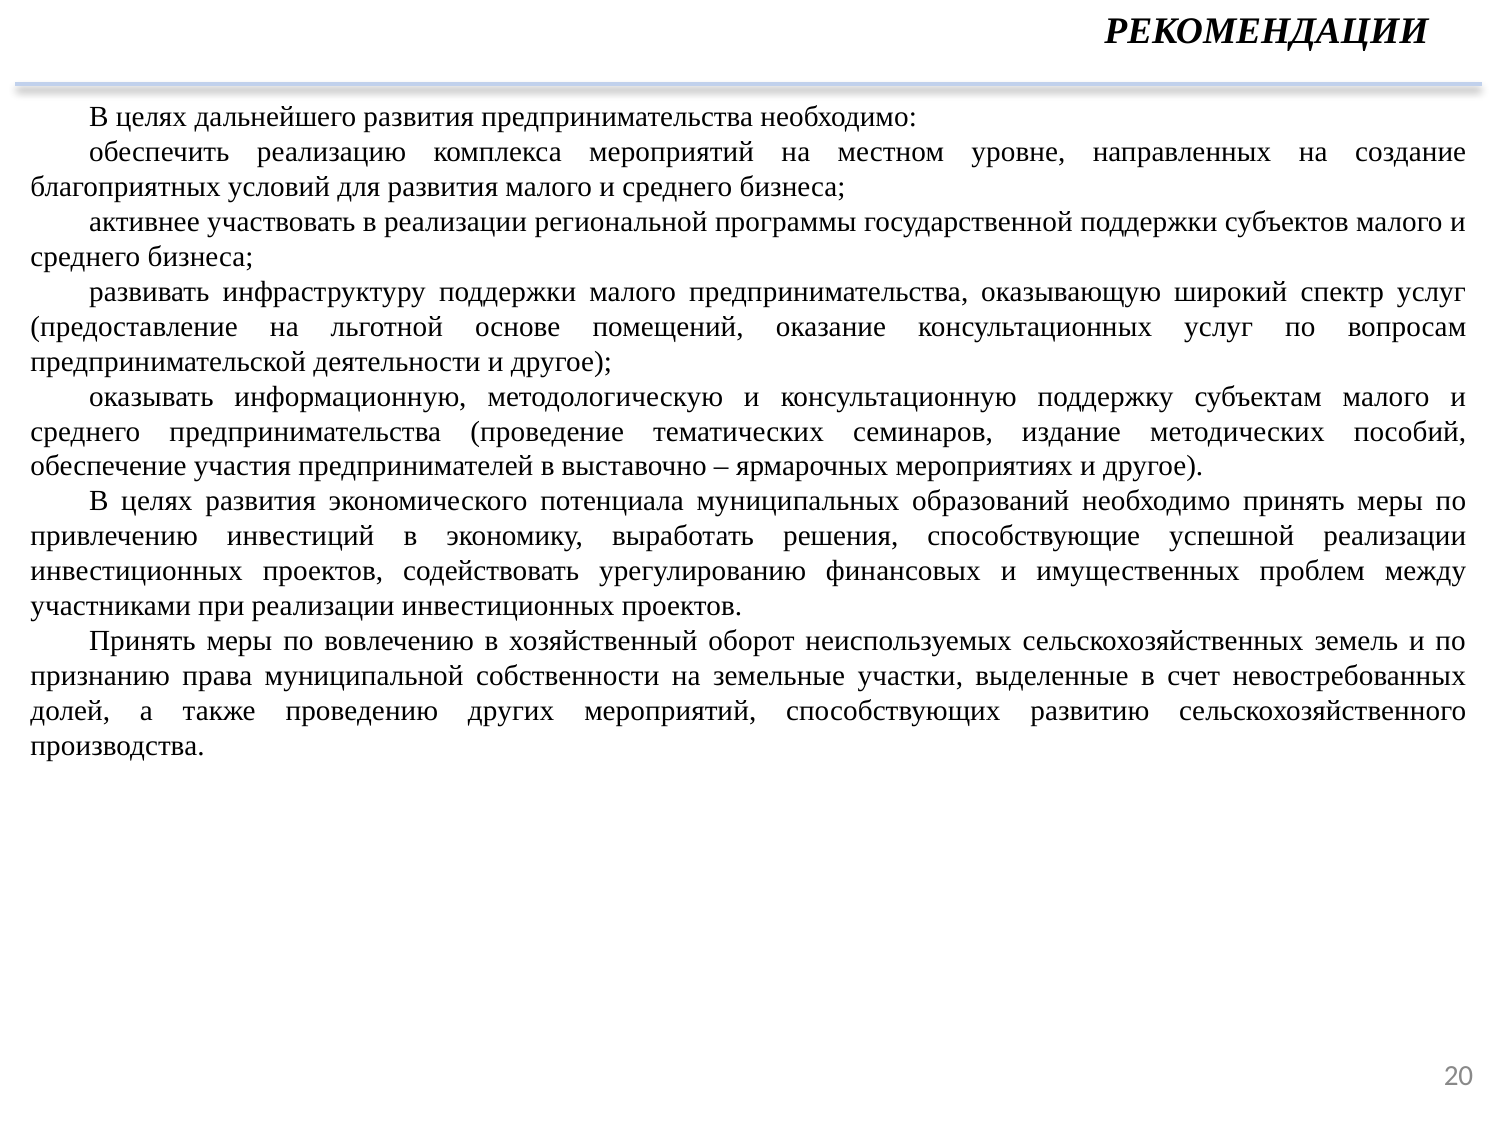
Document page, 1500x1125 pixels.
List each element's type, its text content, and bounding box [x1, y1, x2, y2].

text_box 20 [1399, 1034, 1488, 1113]
text_box В целях дальнейшего развития предпринимательства необходимо: обеспечить реализацию комплекса мероприятий на местном уровне, направленных на создание благоприятных условий для развития малого и среднего бизнеса; активнее участвовать в реализации региональной программы государственной поддержки субъектов малого и среднего бизнеса; развивать инфраструктуру поддержки малого предпринимательства, оказывающую широкий спектр услуг (предоставление на льготной основе помещений, оказание консультационных услуг по вопросам предпринимательской деятельности и другое); оказывать информационную, методологическую и консультационную поддержку субъектам малого и среднего предпринимательства (проведение тематических семинаров, издание методических пособий, обеспечение участия предпринимателей в выставочно – ярмарочных мероприятиях и другое). В целях развития экономического потенциала муниципальных образований необходимо принять меры по привлечению инвестиций в экономику, выработать решения, способствующие успешной реализации инвестиционных проектов, содействовать урегулированию финансовых и имущественных проблем между участниками при реализации инвестиционных проектов. Принять меры по вовлечению в хозяйственный оборот неиспользуемых сельскохозяйственных земель и по признанию права муниципальной собственности на земельные участки, выделенные в счет невостребованных долей, а также проведению других мероприятий, способствующих развитию сельскохозяйственного производства. [15, 89, 1483, 769]
text_box РЕКОМЕНДАЦИИ [52, 0, 1444, 59]
